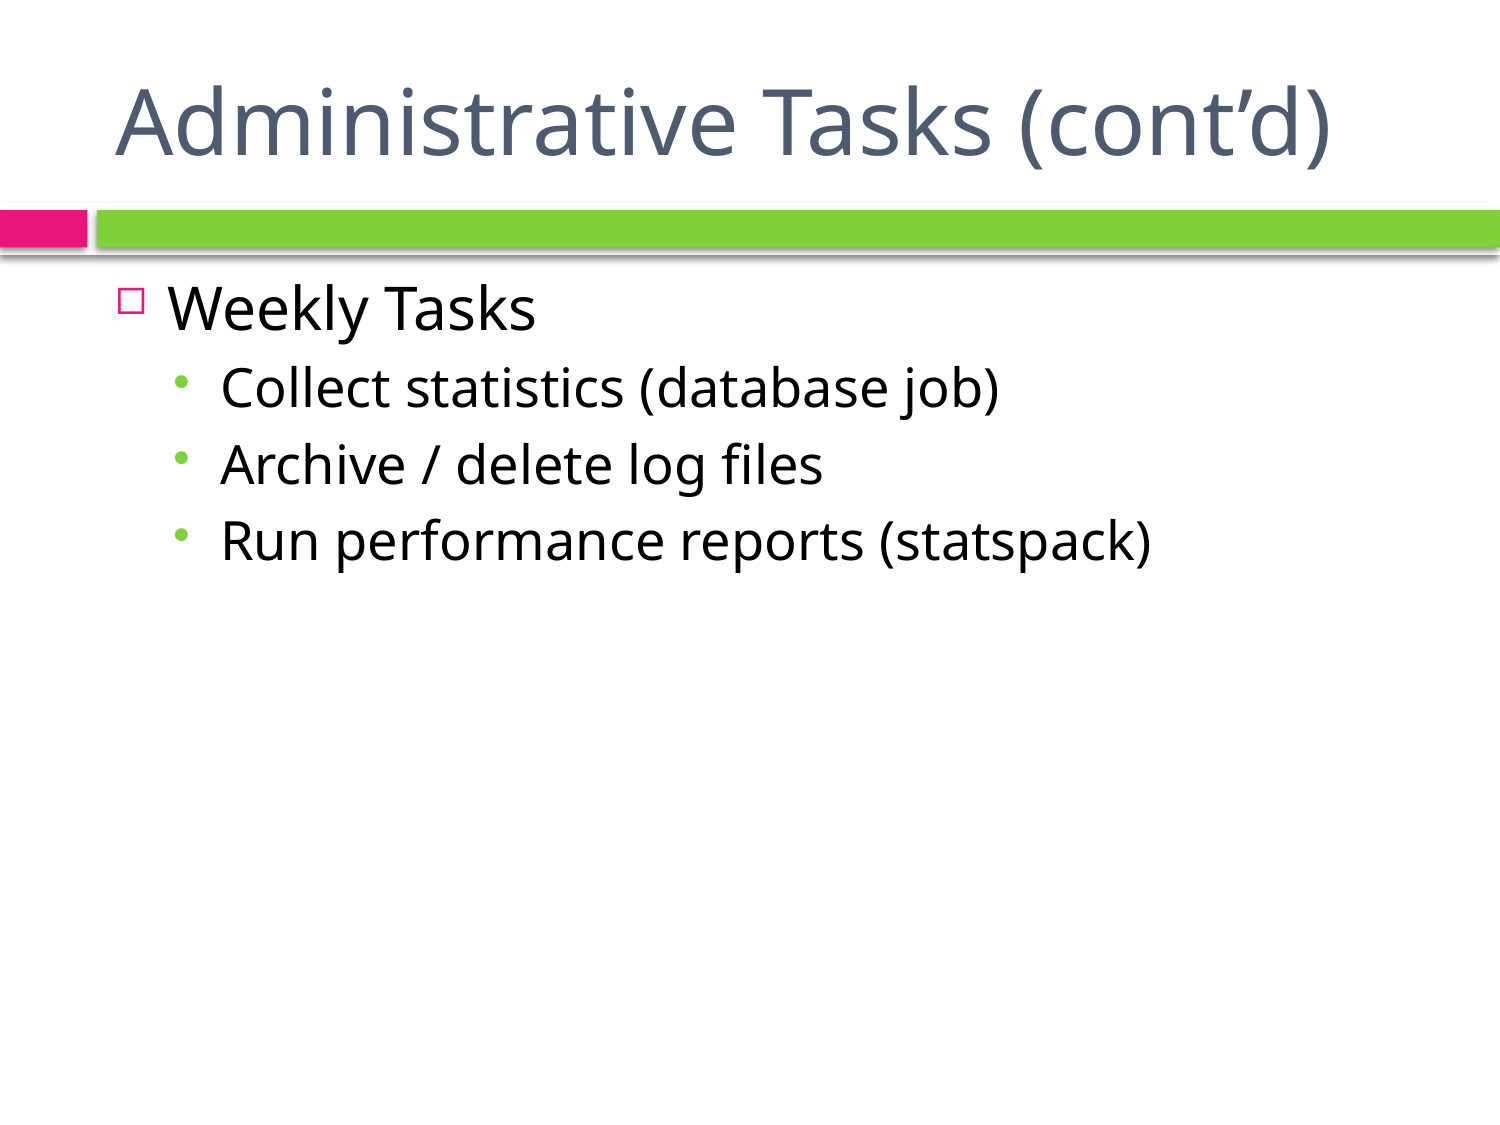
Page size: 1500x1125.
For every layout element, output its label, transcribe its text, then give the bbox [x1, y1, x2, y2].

title Administrative Tasks (cont’d) [100, 37, 1438, 200]
list Weekly Tasks Collect statistics (database job) Archive / delete log files Run performance reports (statspack) [100, 262, 1438, 1005]
